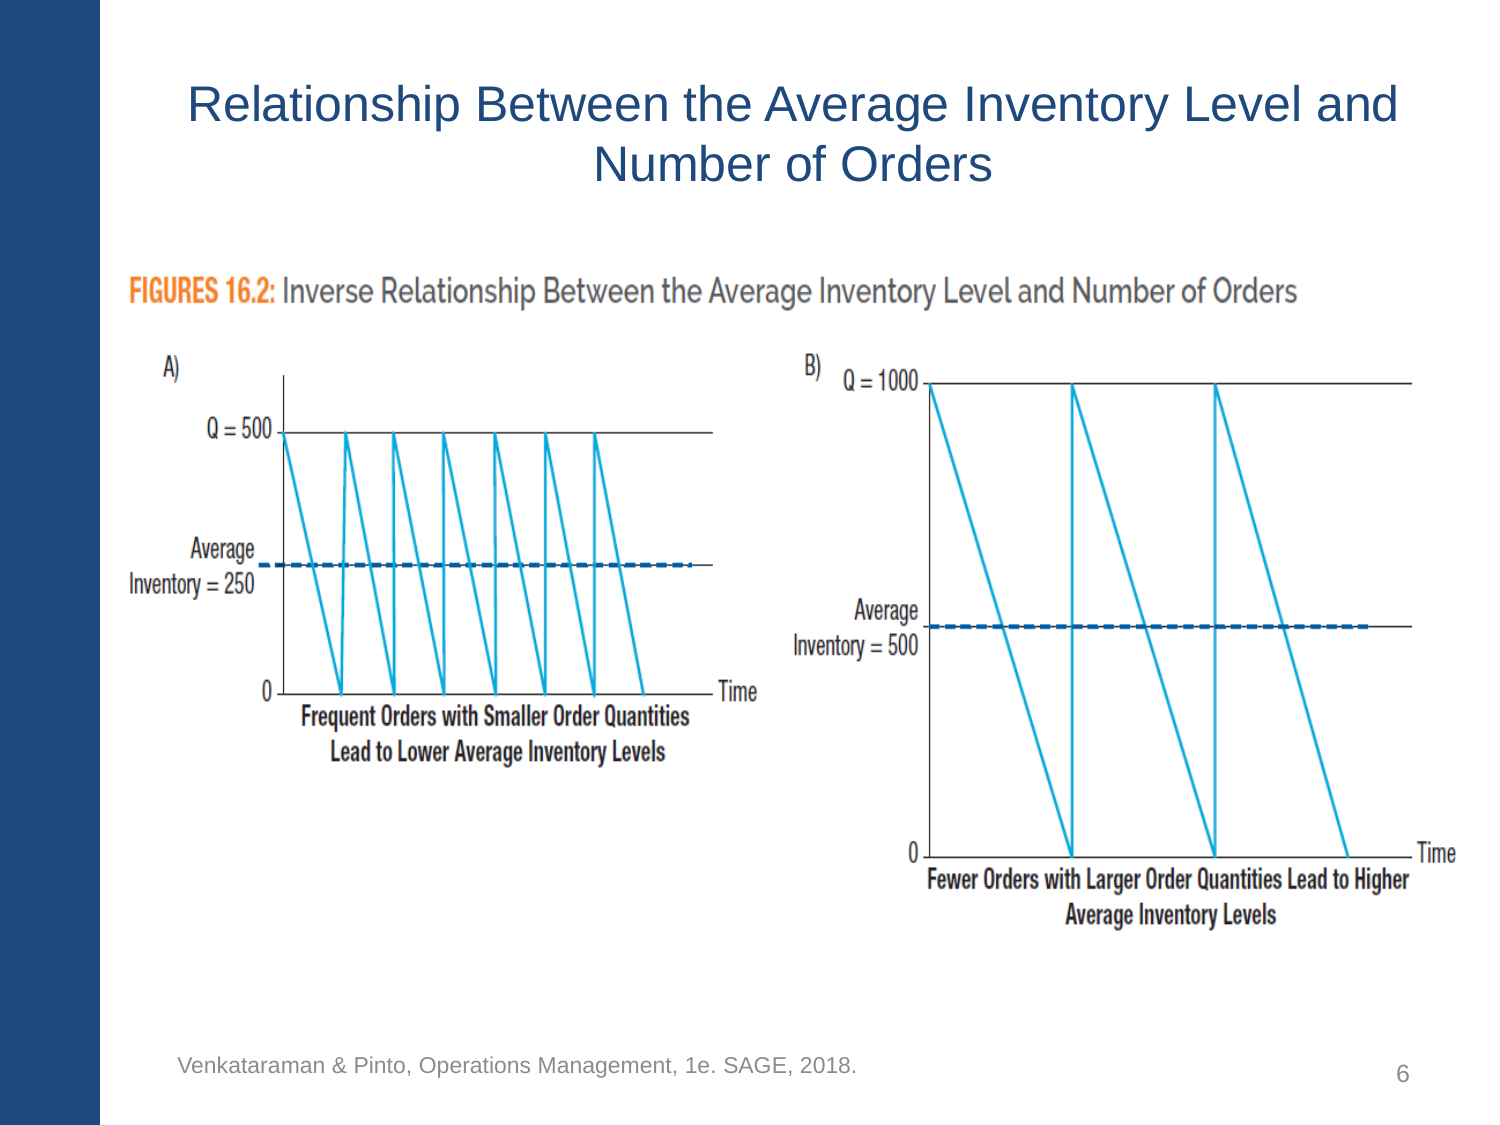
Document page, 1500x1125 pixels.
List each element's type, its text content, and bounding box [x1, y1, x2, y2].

footer Venkataraman & Pinto, Operations Management, 1e. SAGE, 2018. [162, 1042, 1313, 1103]
picture [112, 237, 1500, 963]
title Relationship Between the Average Inventory Level and Number of Orders [162, 37, 1425, 225]
slide_number 6 [1350, 1042, 1425, 1103]
